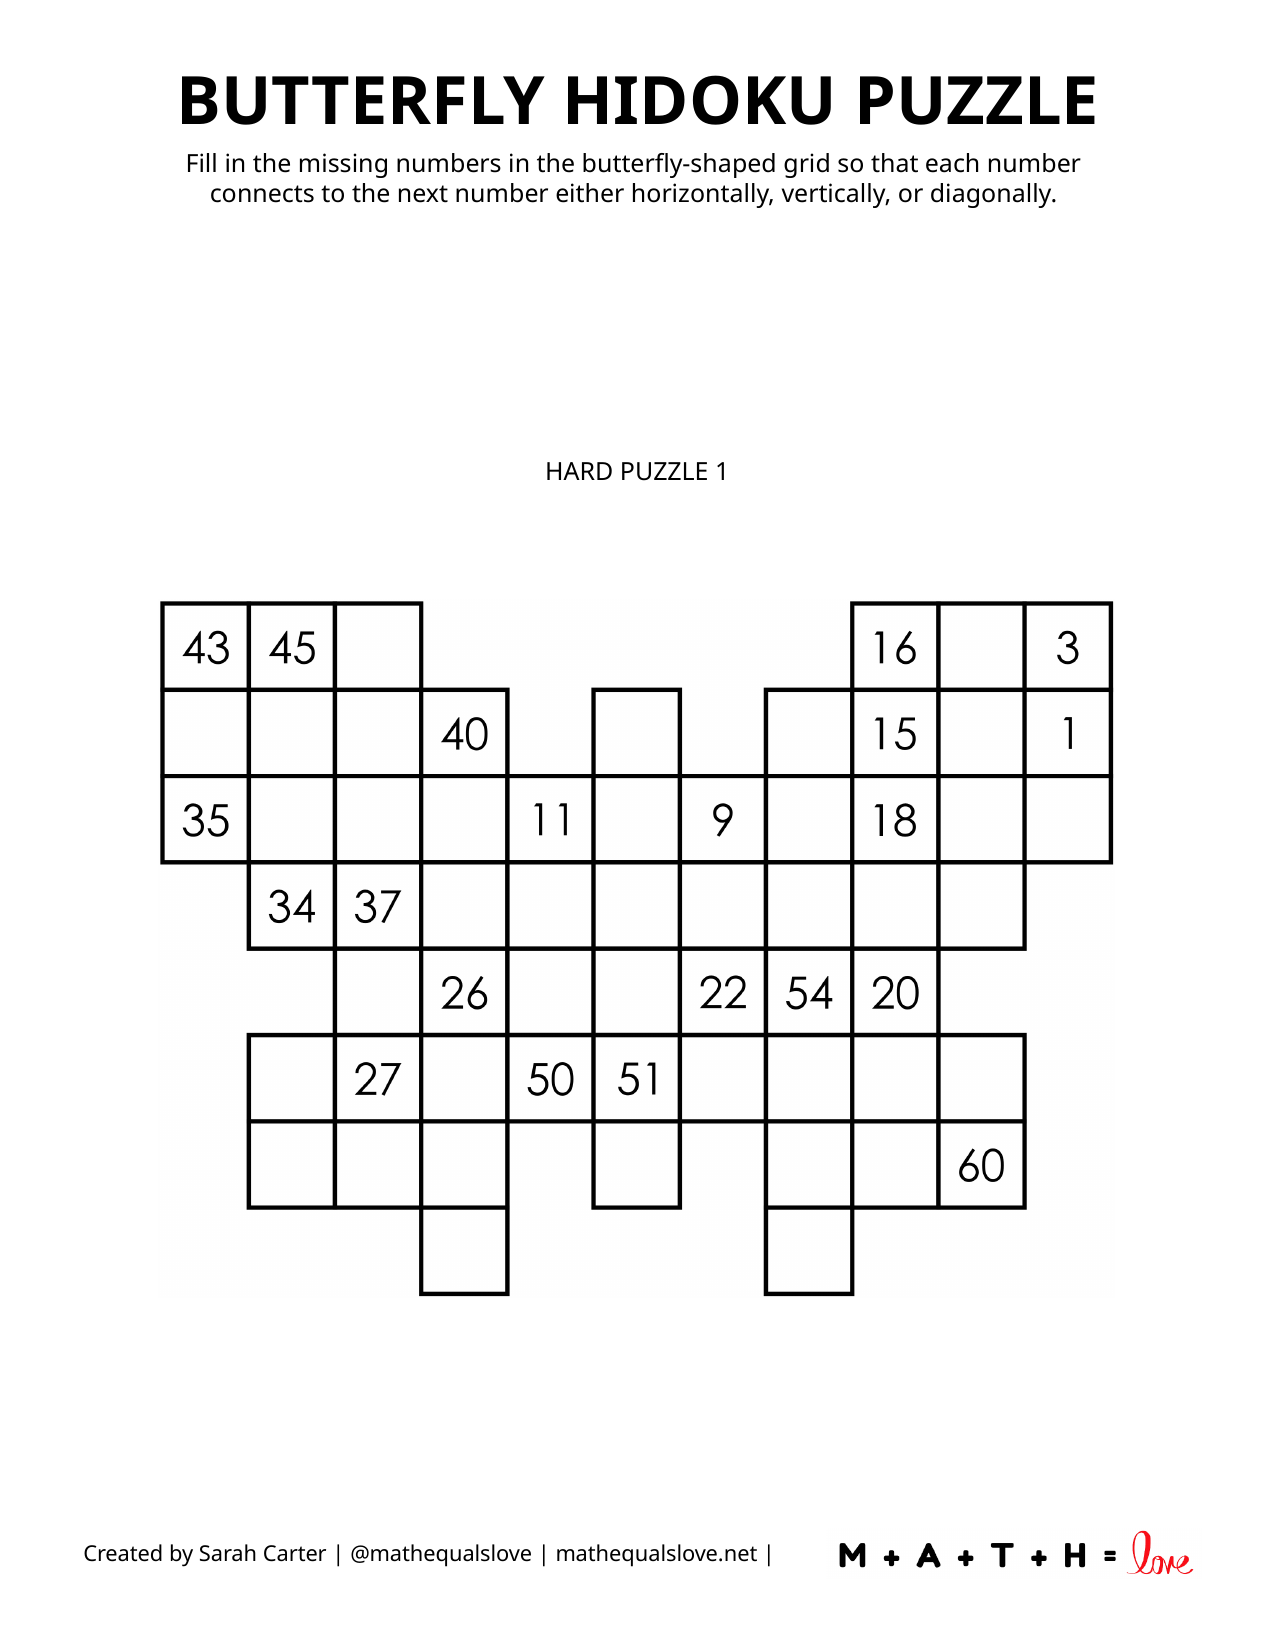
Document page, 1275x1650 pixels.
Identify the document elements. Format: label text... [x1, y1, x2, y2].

text_box BUTTERFLY HIDOKU PUZZLE [66, 50, 1211, 140]
text_box HARD PUZZLE 1 [159, 455, 1116, 507]
picture [826, 1528, 1203, 1579]
picture [157, 599, 1116, 1299]
text_box Created by Sarah Carter | @mathequalslove | mathequalslove.net | [68, 1532, 826, 1574]
text_box Fill in the missing numbers in the butterfly-shaped grid so that each number connects to the next number either horizontally, vertically, or diagonally. [0, 140, 1275, 216]
